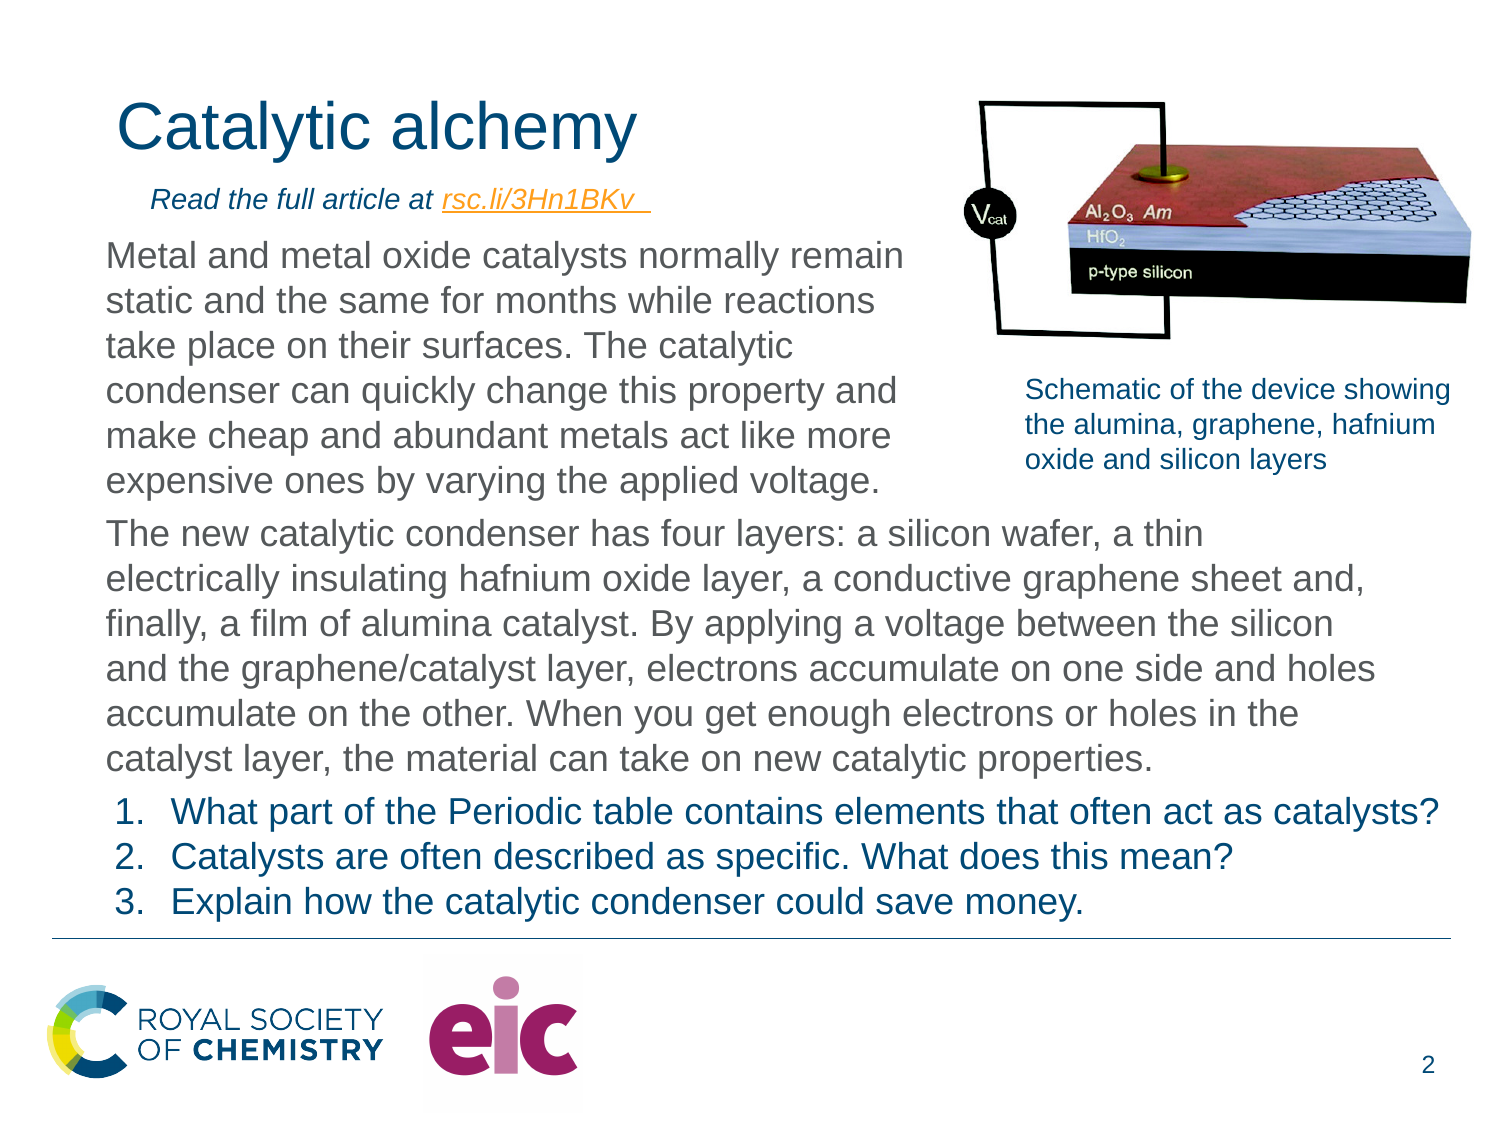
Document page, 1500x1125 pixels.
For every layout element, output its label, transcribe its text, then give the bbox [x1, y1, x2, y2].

text_box Schematic of the device showing the alumina, graphene, hafnium oxide and silicon layers [1010, 363, 1498, 483]
text_box Read the full article at rsc.li/3Hn1BKv [135, 173, 950, 223]
text_box The new catalytic condenser has four layers: a silicon wafer, a thin electrically insulating hafnium oxide layer, a conductive graphene sheet and, finally, a film of alumina catalyst. By applying a voltage between the silicon and the graphene/catalyst layer, electrons accumulate on one side and holes accumulate on the other. When you get enough electrons or holes in the catalyst layer, the material can take on new catalytic properties. [90, 501, 1401, 790]
text_box Metal and metal oxide catalysts normally remain static and the same for months while reactions take place on their surfaces. The catalytic condenser can quickly change this property and make cheap and abundant metals act like more expensive ones by varying the applied voltage. [90, 223, 972, 501]
picture [950, 75, 1497, 374]
title Catalytic alchemy [101, 19, 1396, 223]
slide_number 2 [1113, 1033, 1451, 1094]
text_box What part of the Periodic table contains elements that often act as catalysts? Catalysts are often described as specific. What does this mean? Explain how the catalytic condenser could save money. [99, 779, 1498, 930]
picture [0, 938, 583, 1125]
